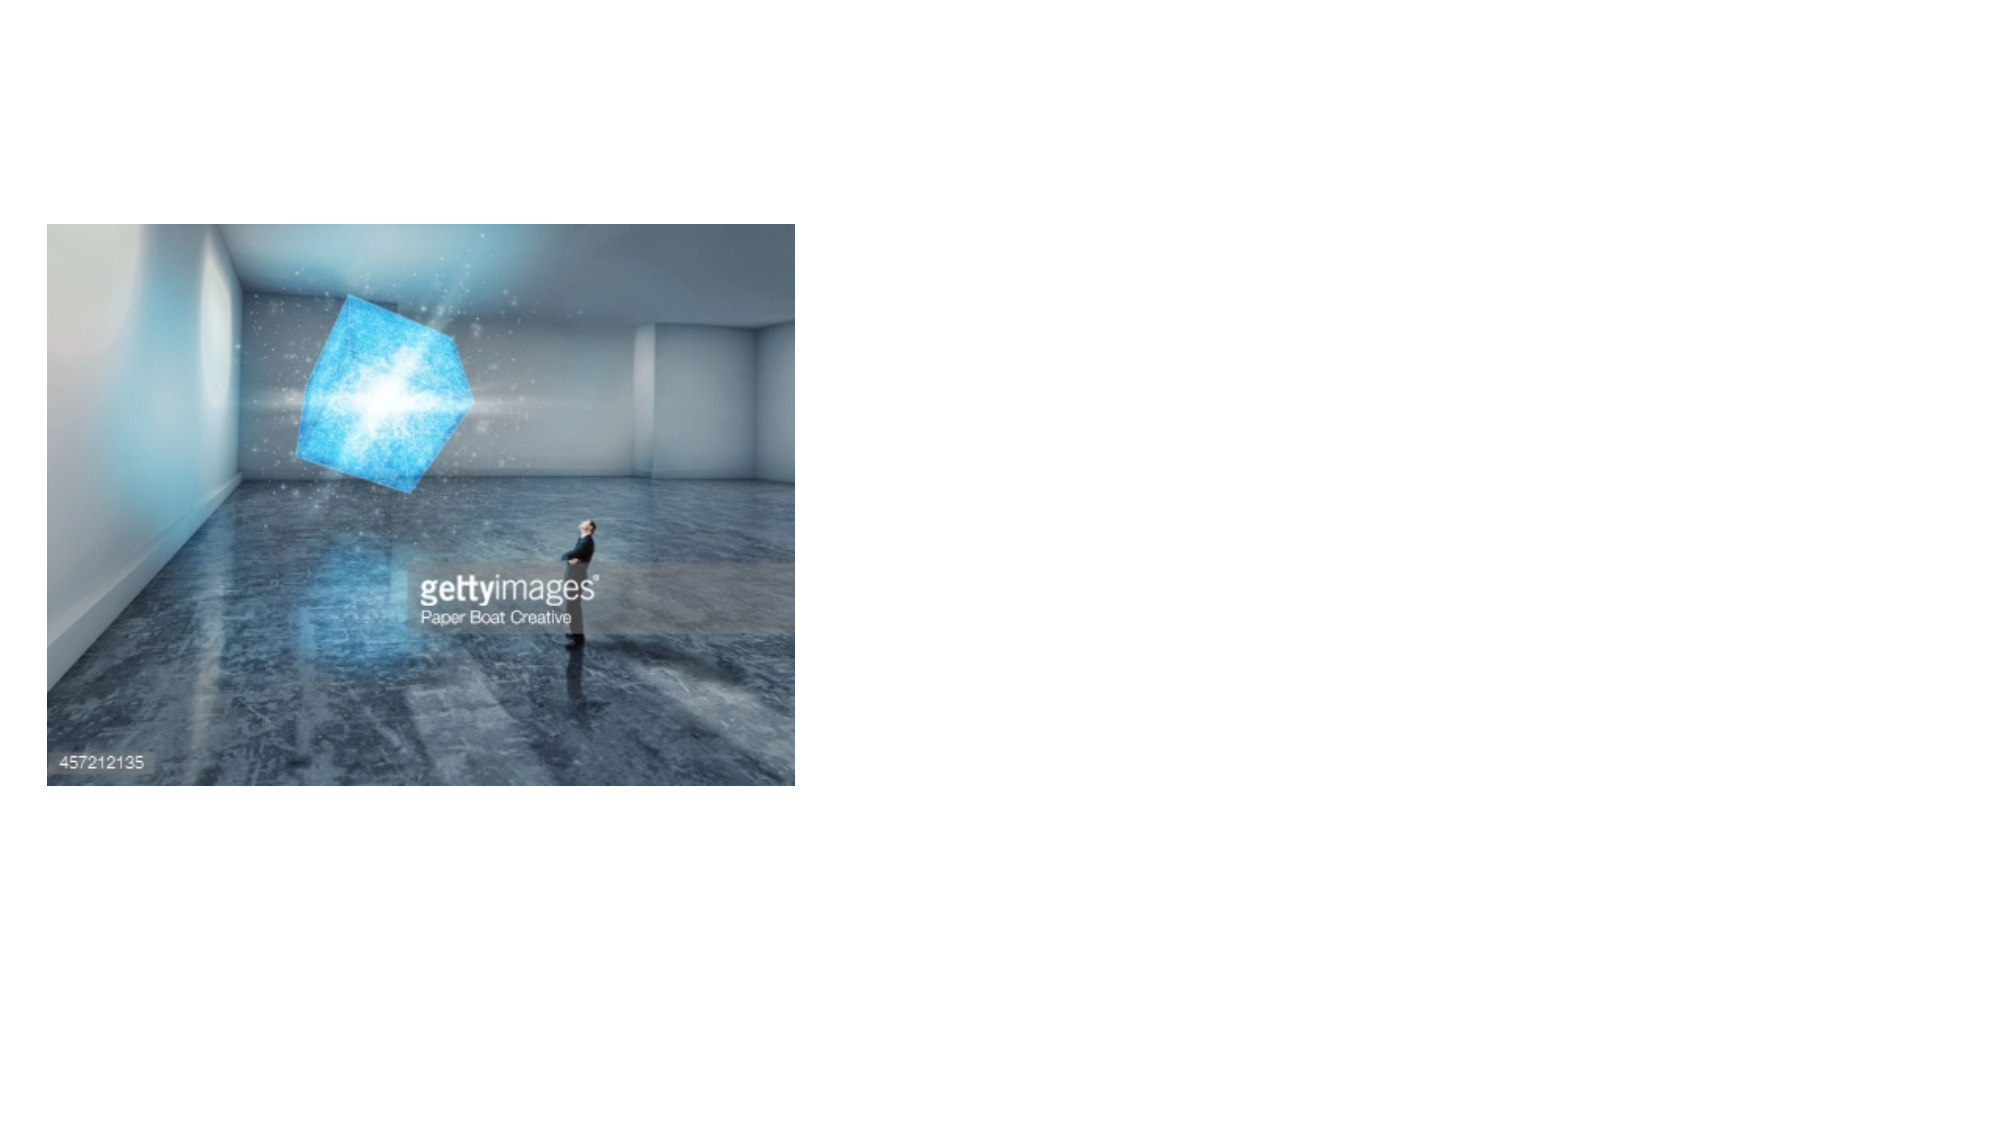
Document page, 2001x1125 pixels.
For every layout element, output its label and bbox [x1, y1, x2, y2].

picture [47, 224, 795, 786]
